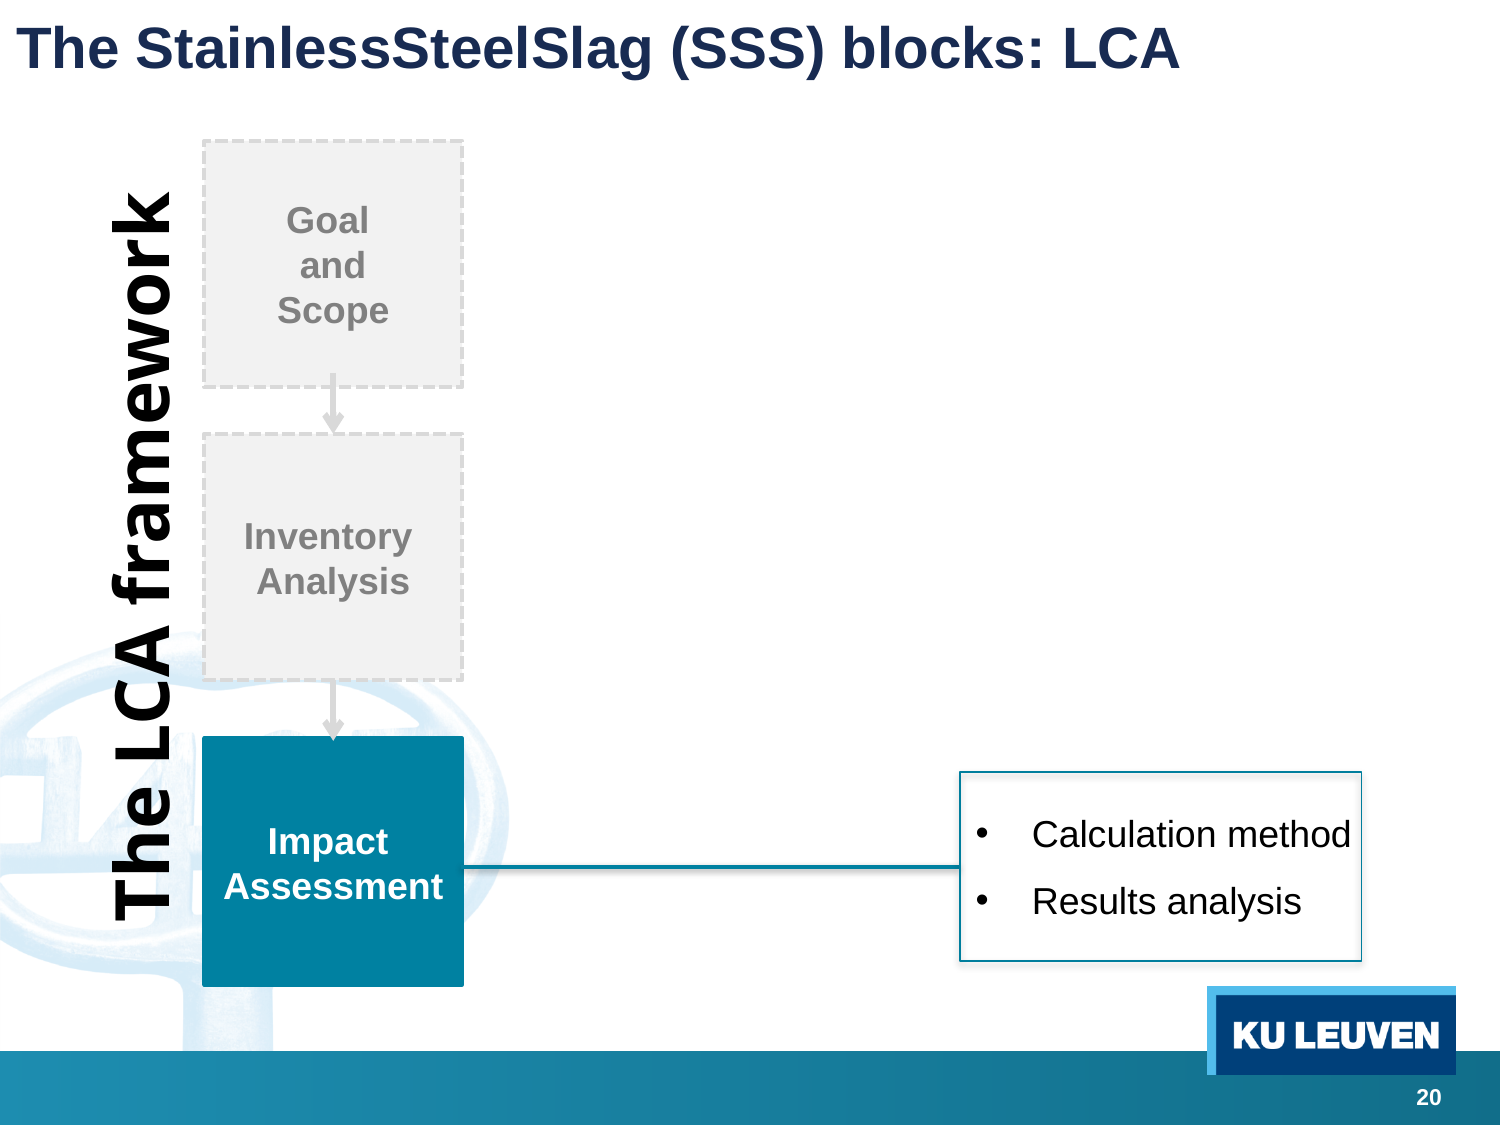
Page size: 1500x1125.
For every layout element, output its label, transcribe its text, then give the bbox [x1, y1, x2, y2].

text_box Goal and Scope [204, 140, 463, 387]
picture [1207, 986, 1456, 1075]
text_box Calculation method Results analysis [960, 779, 1400, 998]
picture [336, 614, 532, 864]
text_box [959, 772, 1362, 866]
text_box Impact Assessment [204, 738, 463, 985]
text_box 20 [1352, 1082, 1500, 1125]
text_box The StainlessSteelSlag (SSS) blocks: LCA [0, 0, 1447, 90]
text_box Inventory Analysis [204, 433, 463, 680]
picture [0, 614, 532, 1051]
text_box The LCA framework [87, 152, 192, 962]
